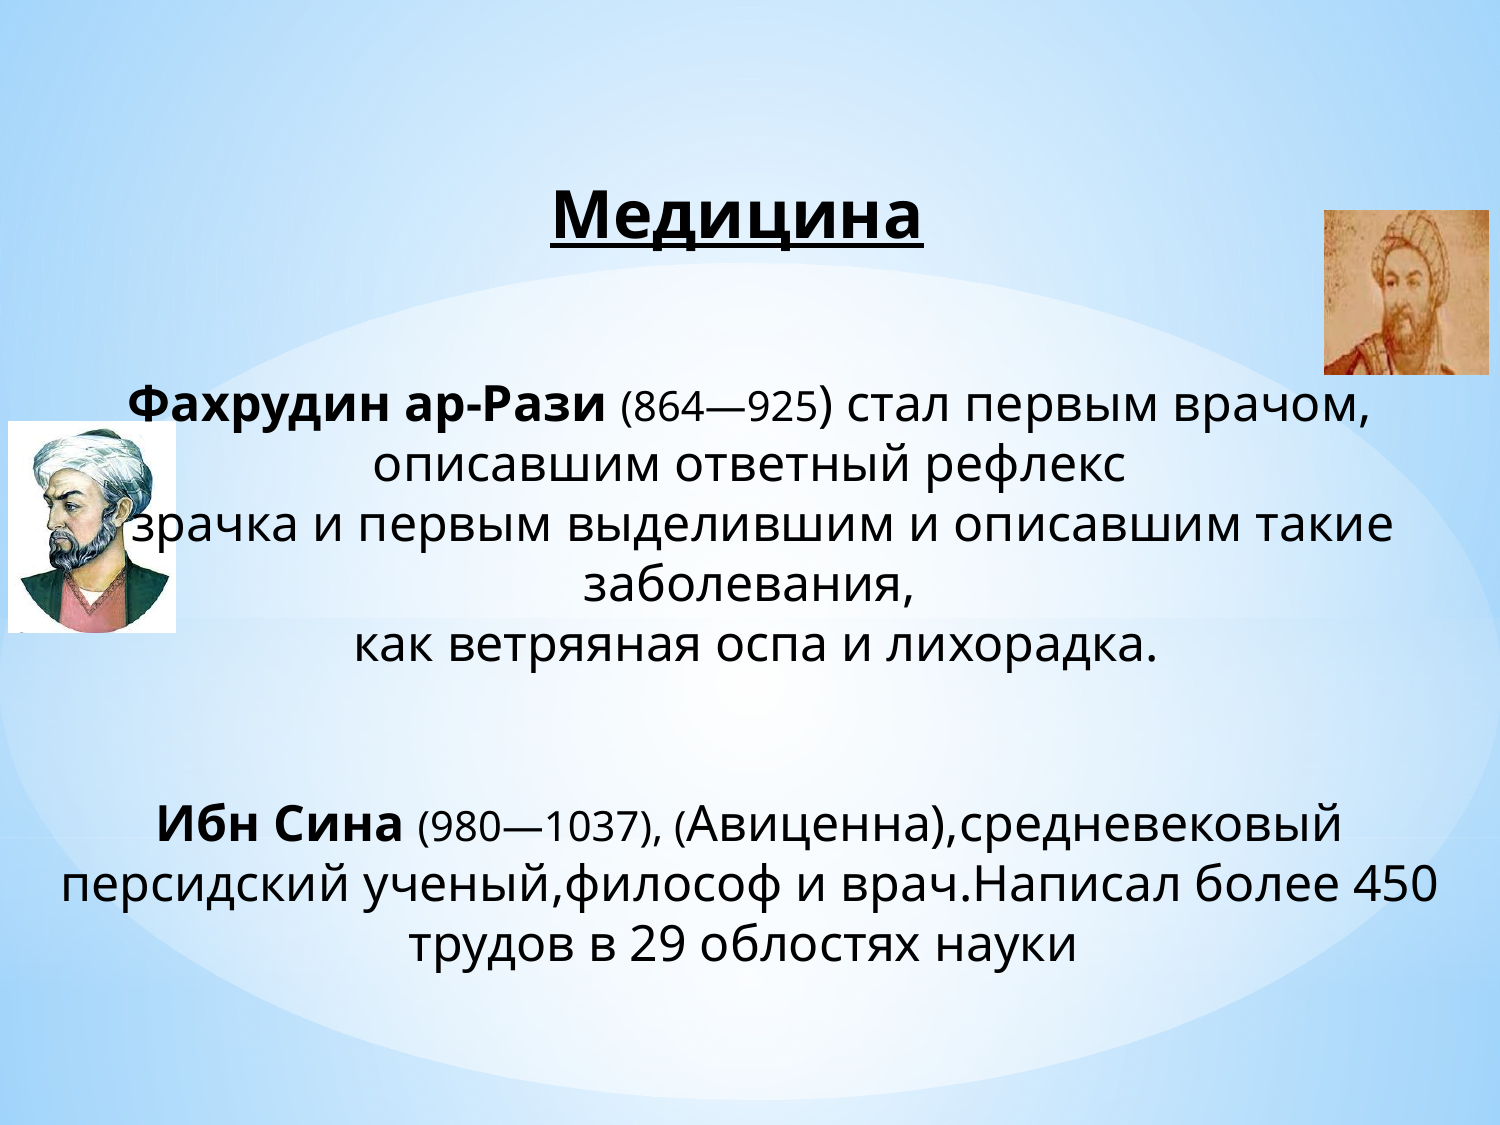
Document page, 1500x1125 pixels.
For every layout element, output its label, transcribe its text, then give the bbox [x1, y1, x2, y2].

picture [1323, 210, 1489, 376]
text_box Медицина Фахрудин ар-Рази (864—925) стал первым врачом, описавшим ответный рефлекс зрачка и первым выделившим и описавшим такие заболевания, как ветряяная оспа и лихорадка. Ибн Сина (980—1037), (Авиценна),средневековый персидский ученый,философ и врач.Написал более 450 трудов в 29 облостях науки [0, 163, 1500, 1125]
picture [8, 421, 176, 633]
